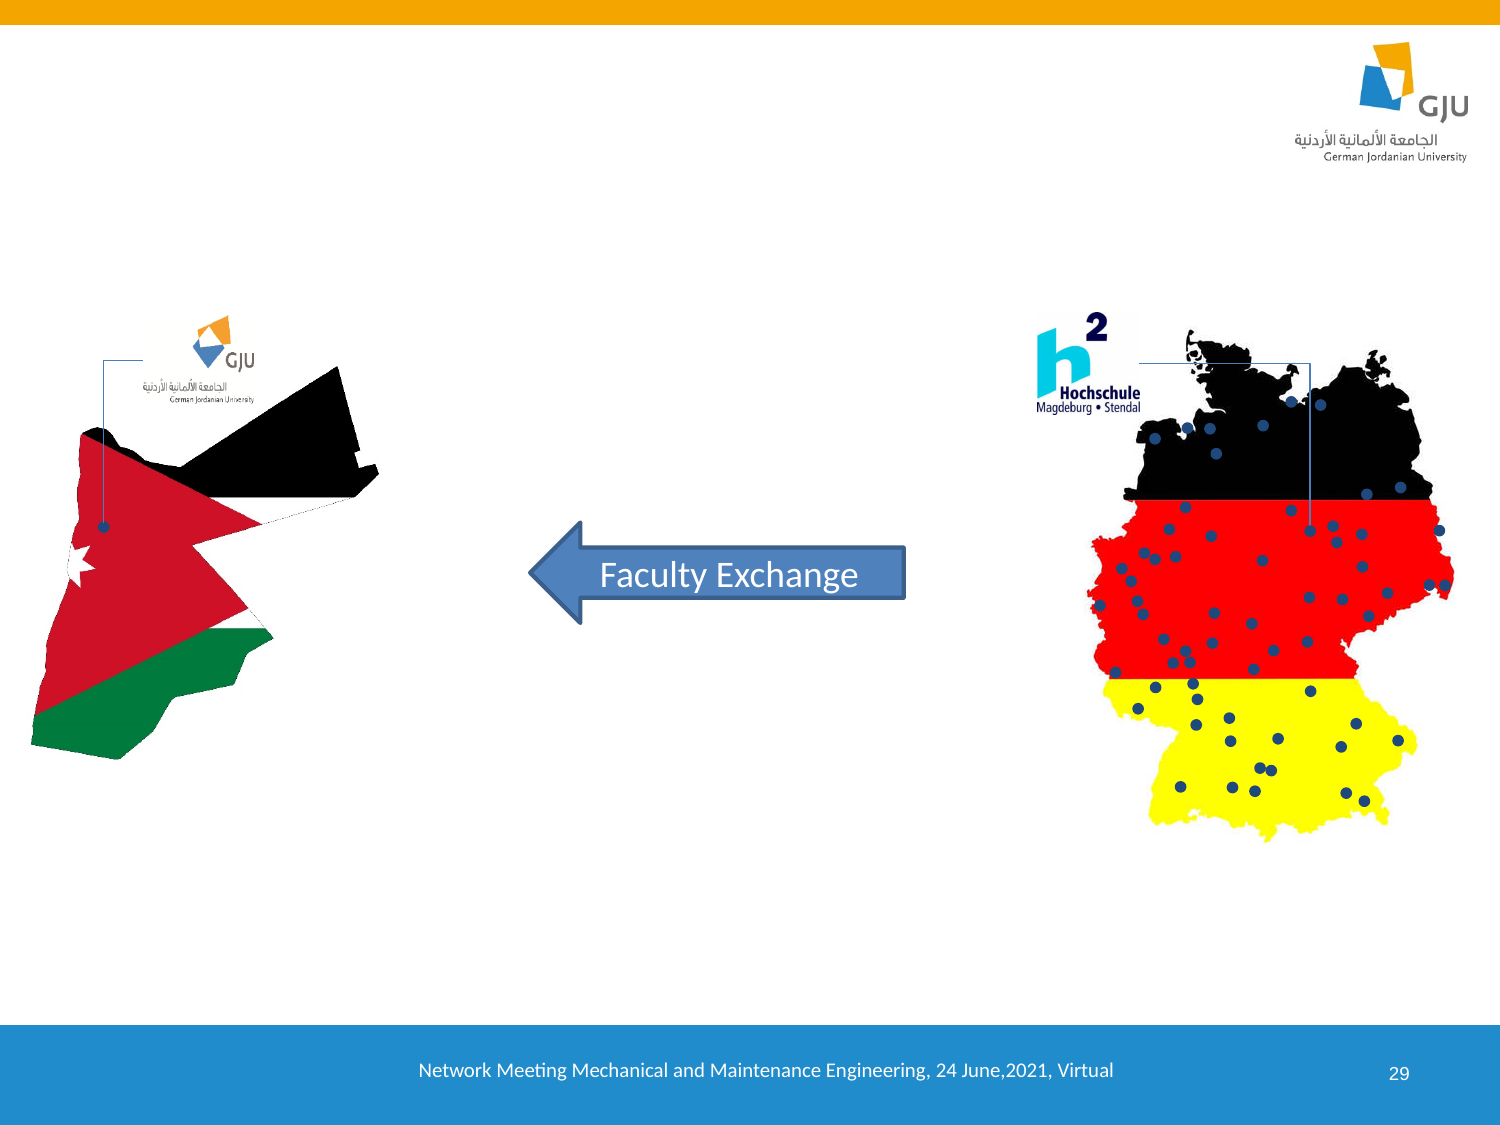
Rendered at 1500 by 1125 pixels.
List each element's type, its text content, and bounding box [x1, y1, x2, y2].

slide_number 29 [1258, 1042, 1425, 1103]
picture [24, 315, 384, 767]
footer Network Meeting Mechanical and Maintenance Engineering, 24 June,2021, Virtual [320, 1051, 1213, 1112]
picture [1295, 42, 1468, 163]
picture [1037, 312, 1466, 846]
text_box Faculty Exchange [528, 520, 906, 625]
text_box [1142, 359, 1308, 531]
picture [0, 0, 1500, 25]
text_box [41, 422, 205, 462]
